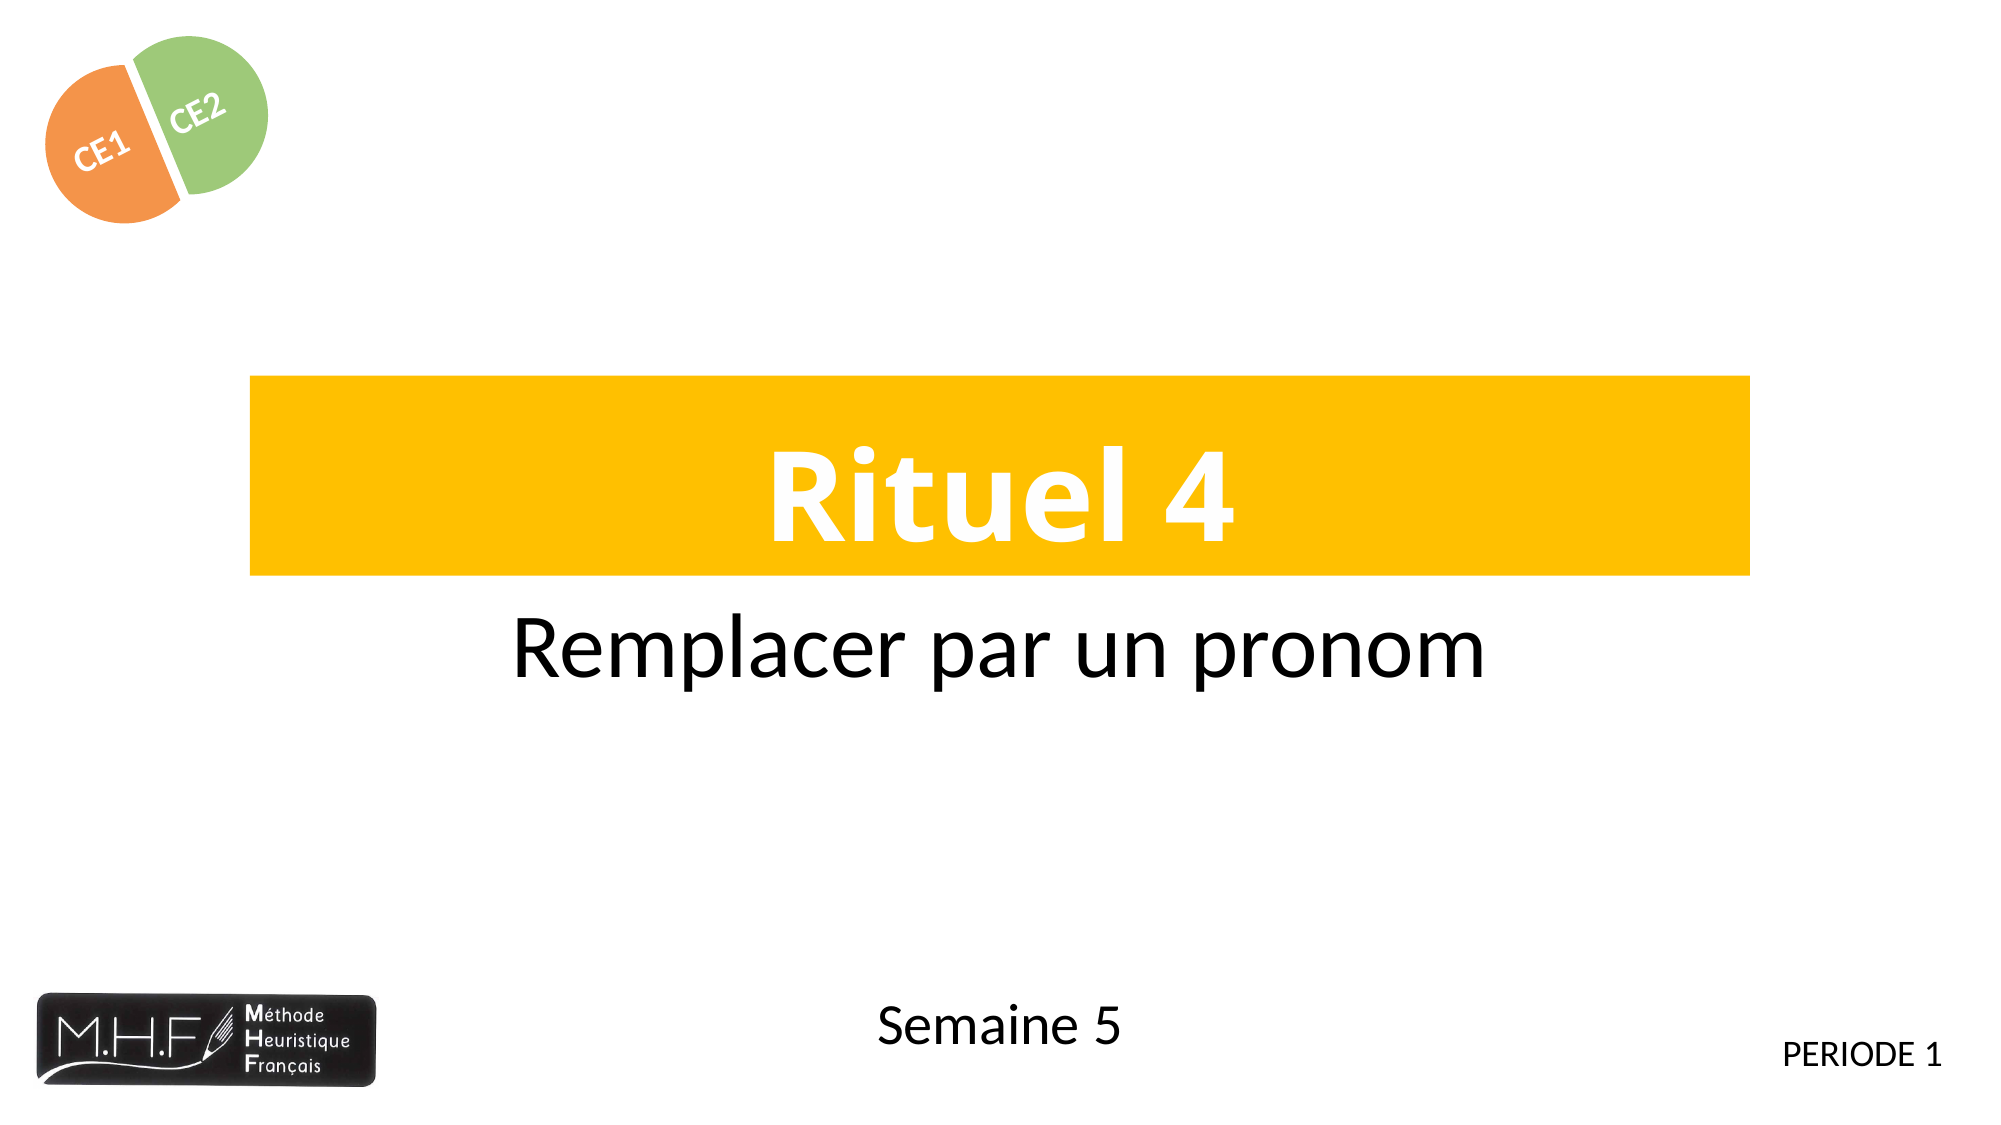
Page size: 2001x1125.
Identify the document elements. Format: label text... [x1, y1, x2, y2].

text_box Semaine 5 [249, 987, 1750, 1118]
picture [33, 990, 379, 1089]
text_box PERIODE 1 [1750, 1021, 1967, 1082]
title Rituel 4 [249, 375, 1750, 576]
subtitle Remplacer par un pronom [249, 590, 1750, 863]
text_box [45, 35, 269, 224]
